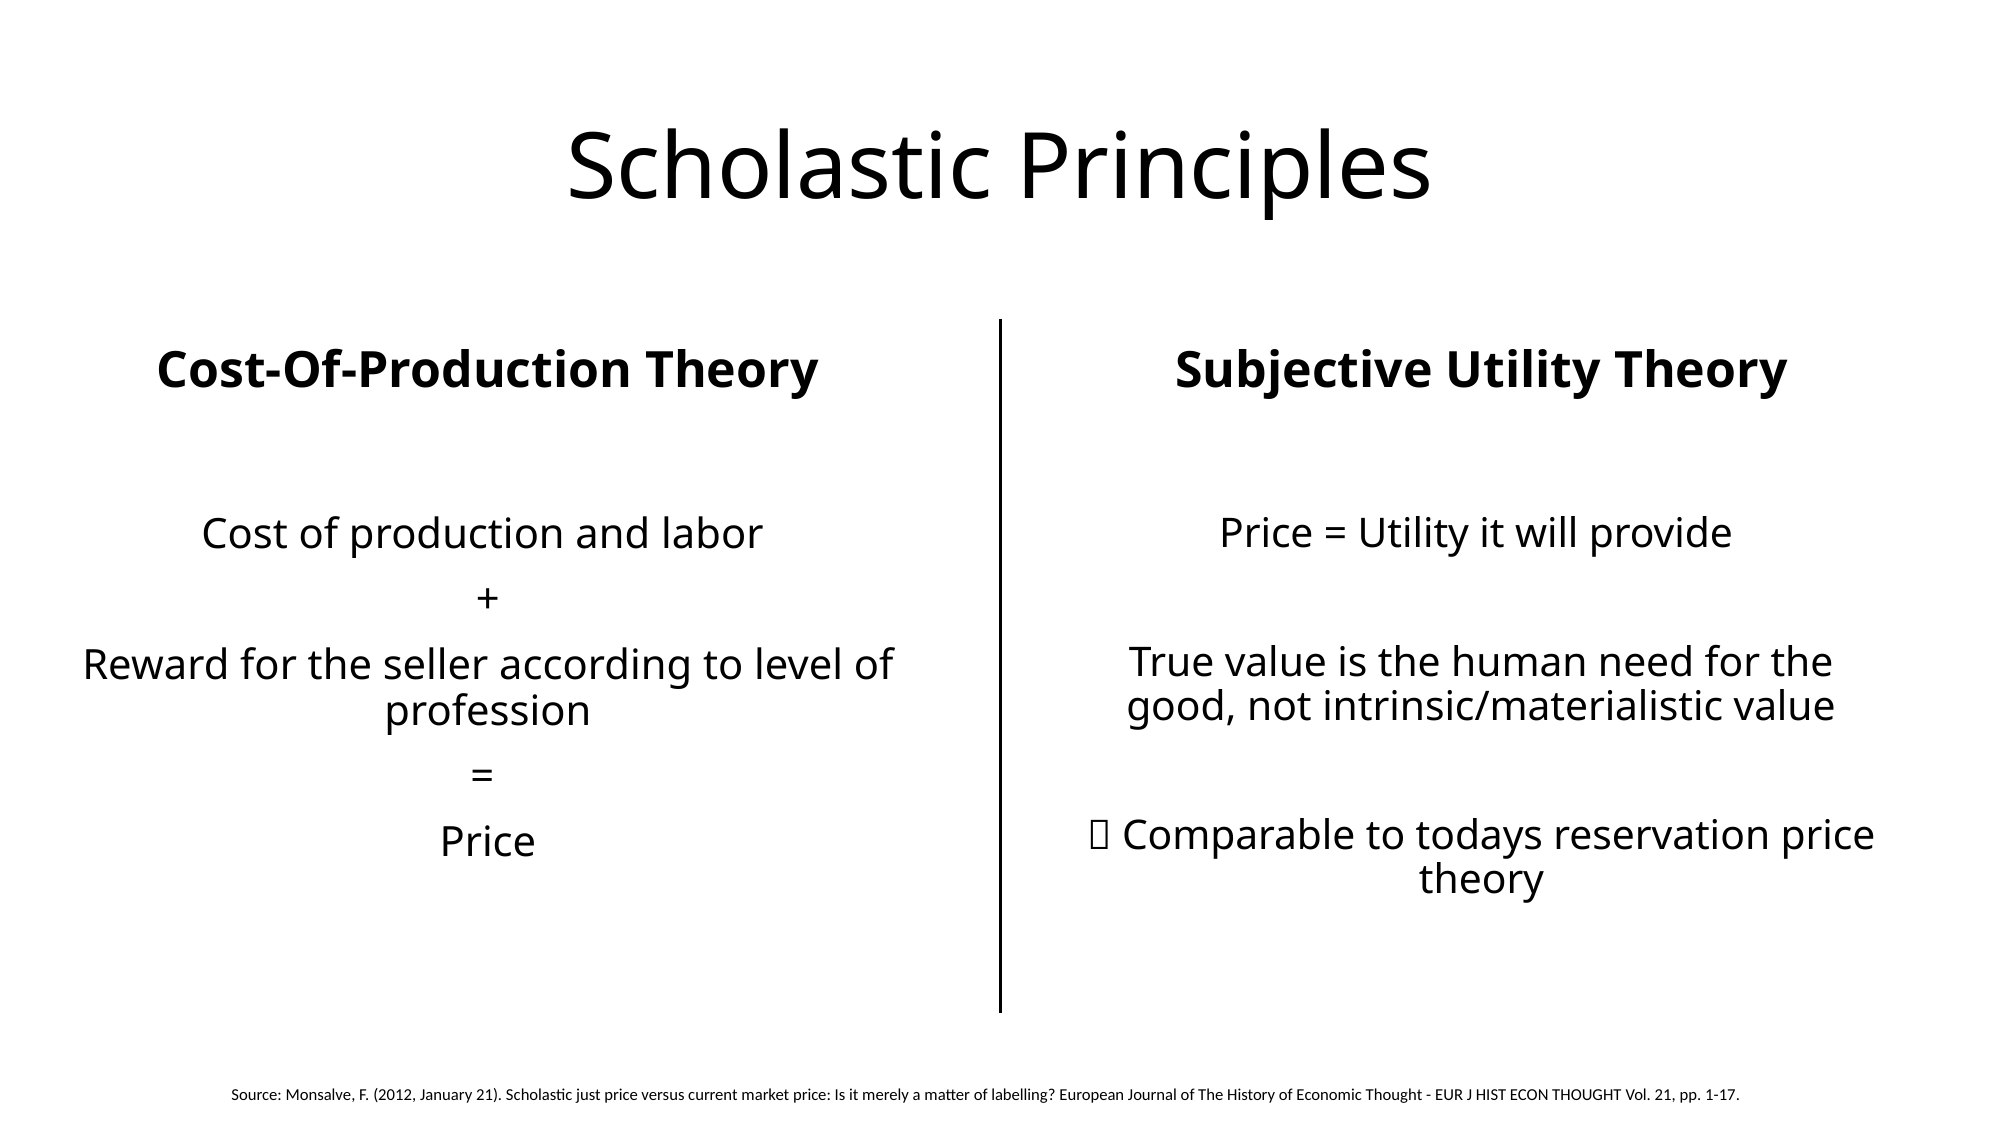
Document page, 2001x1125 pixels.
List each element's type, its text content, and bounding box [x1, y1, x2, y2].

list Subjective Utility Theory [1056, 334, 1907, 406]
title Scholastic Principles [137, 59, 1863, 278]
list Price = Utility it will provide True value is the human need for the good, not intrinsic/materialistic value  Comparable to todays reservation price theory [1056, 504, 1907, 911]
text_box Source: Monsalve, F. (2012, January 21). Scholastic just price versus current market price: Is it merely a matter of labelling? European Journal of The History of Economic Thought - EUR J HIST ECON THOUGHT Vol. 21, pp. 1-17. [216, 1075, 1784, 1111]
list Cost-Of-Production Theory [64, 334, 911, 406]
list Cost of production and labor + Reward for the seller according to level of profession = Price [64, 504, 911, 892]
